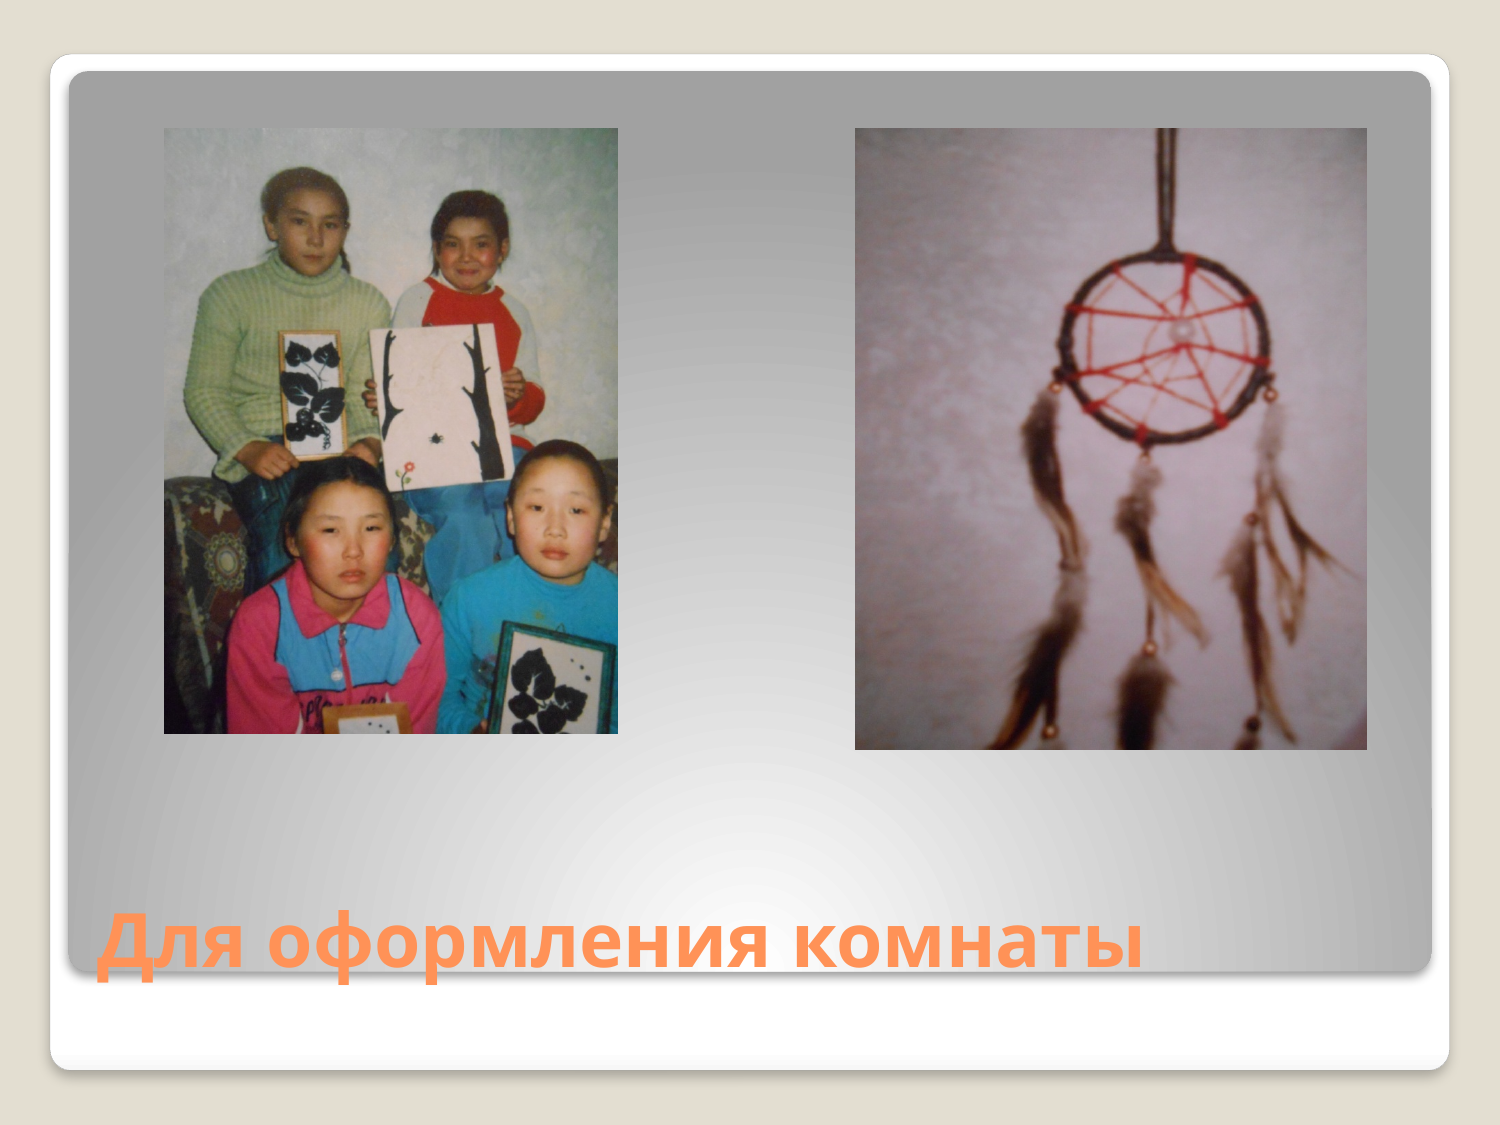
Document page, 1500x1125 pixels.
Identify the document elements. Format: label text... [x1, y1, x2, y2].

title Для оформления комнаты [82, 817, 1425, 990]
picture [855, 128, 1367, 751]
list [163, 128, 618, 734]
